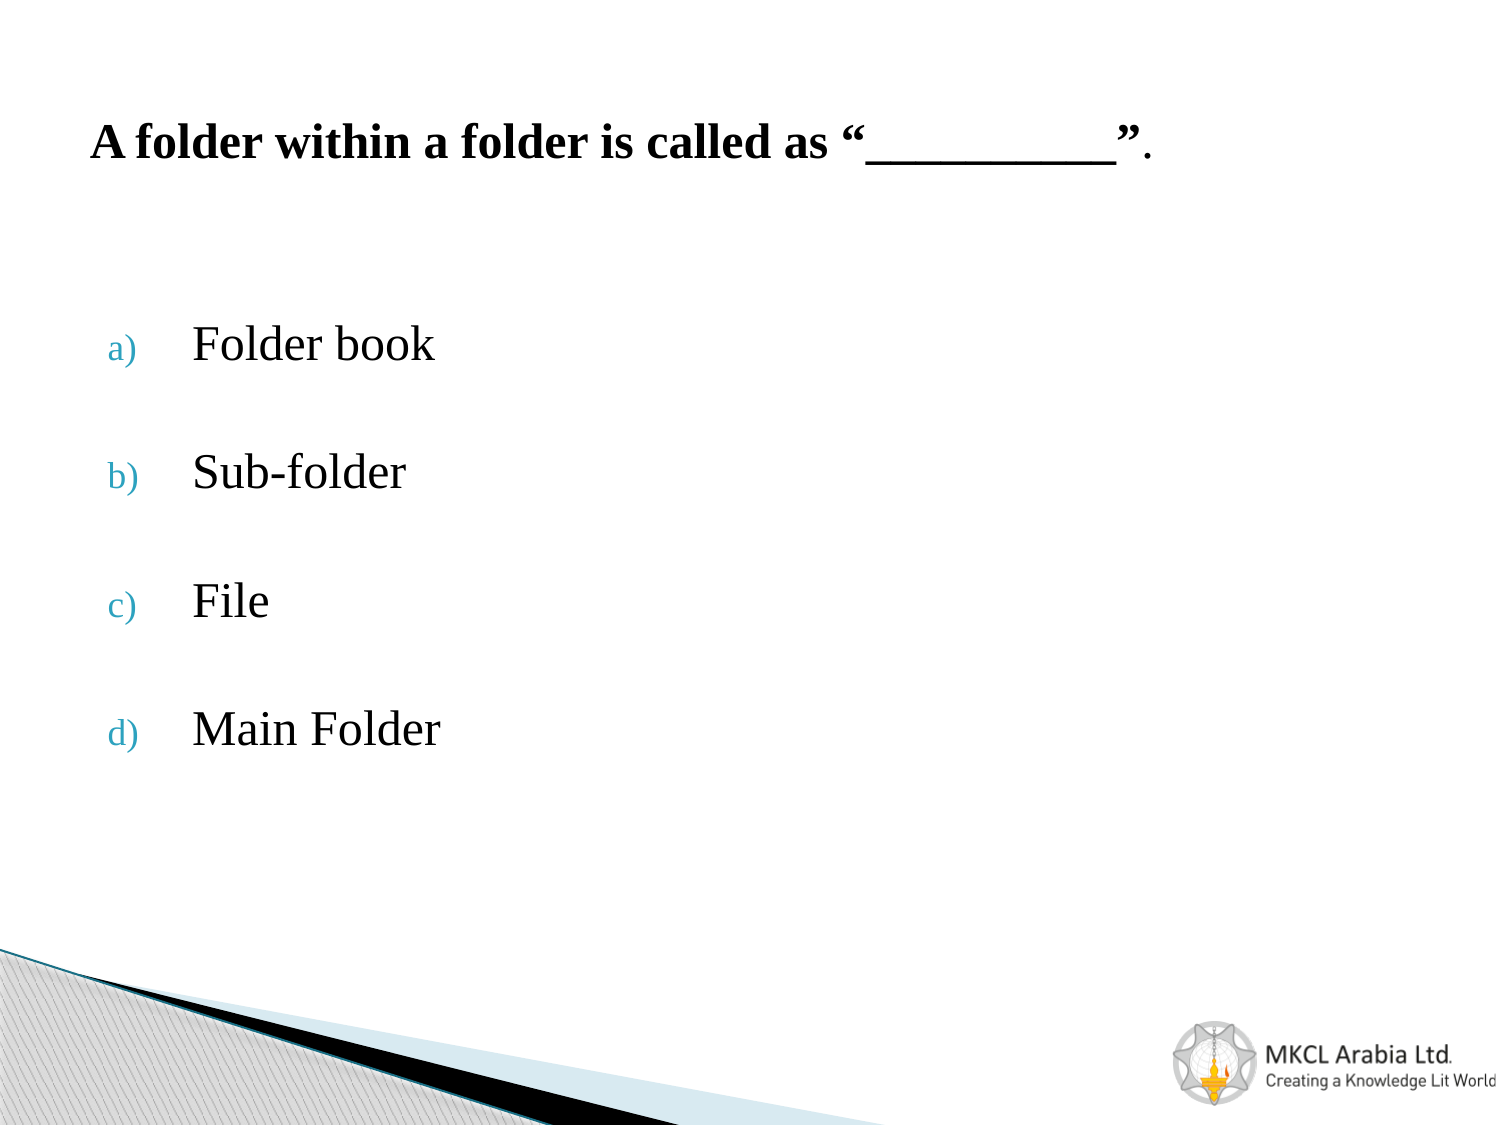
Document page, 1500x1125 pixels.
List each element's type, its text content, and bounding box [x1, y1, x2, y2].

picture [1172, 1021, 1496, 1106]
list Folder book Sub-folder File Main Folder [75, 243, 1425, 986]
title A folder within a folder is called as “__________”. [75, 45, 1425, 233]
